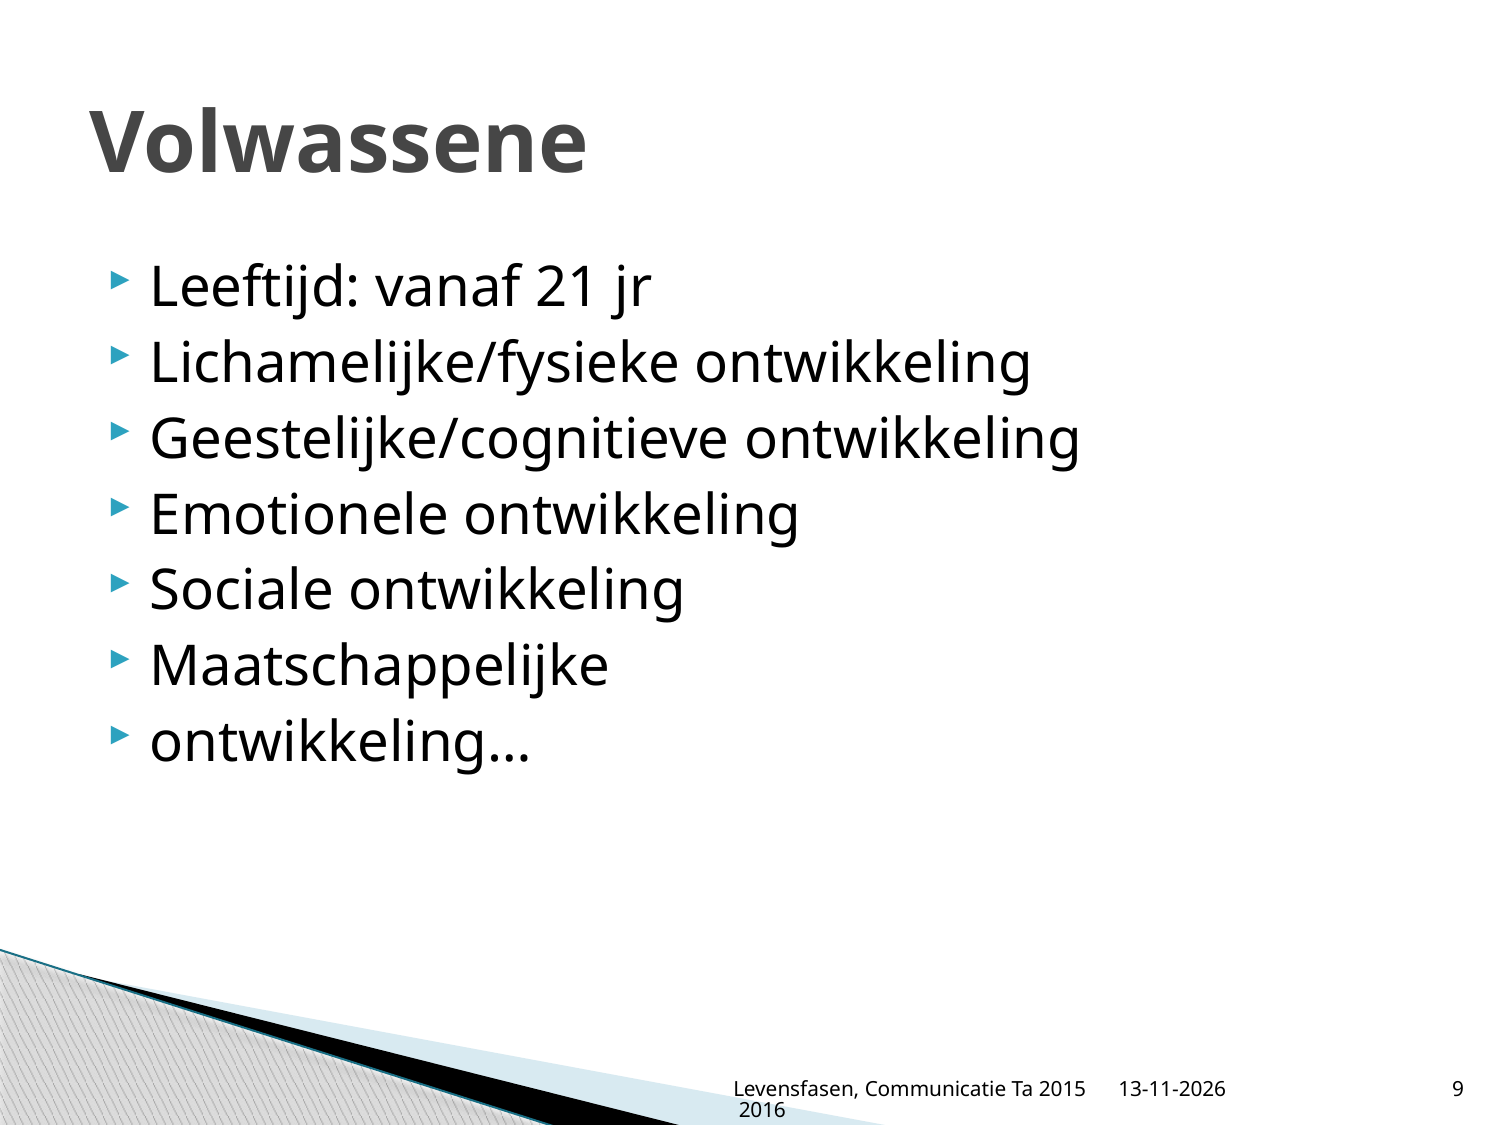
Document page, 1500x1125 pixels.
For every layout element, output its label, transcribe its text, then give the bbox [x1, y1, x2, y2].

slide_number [1105, 1051, 1418, 1112]
footer Levensfasen, Communicatie Ta 2015 2016 [718, 1051, 1105, 1112]
slide_number 9 [1418, 1051, 1479, 1112]
list Leeftijd: vanaf 21 jr Lichamelijke/fysieke ontwikkeling Geestelijke/cognitieve ontwikkeling Emotionele ontwikkeling Sociale ontwikkeling Maatschappelijke ontwikkeling… [75, 243, 1425, 986]
title Volwassene [75, 45, 1425, 233]
